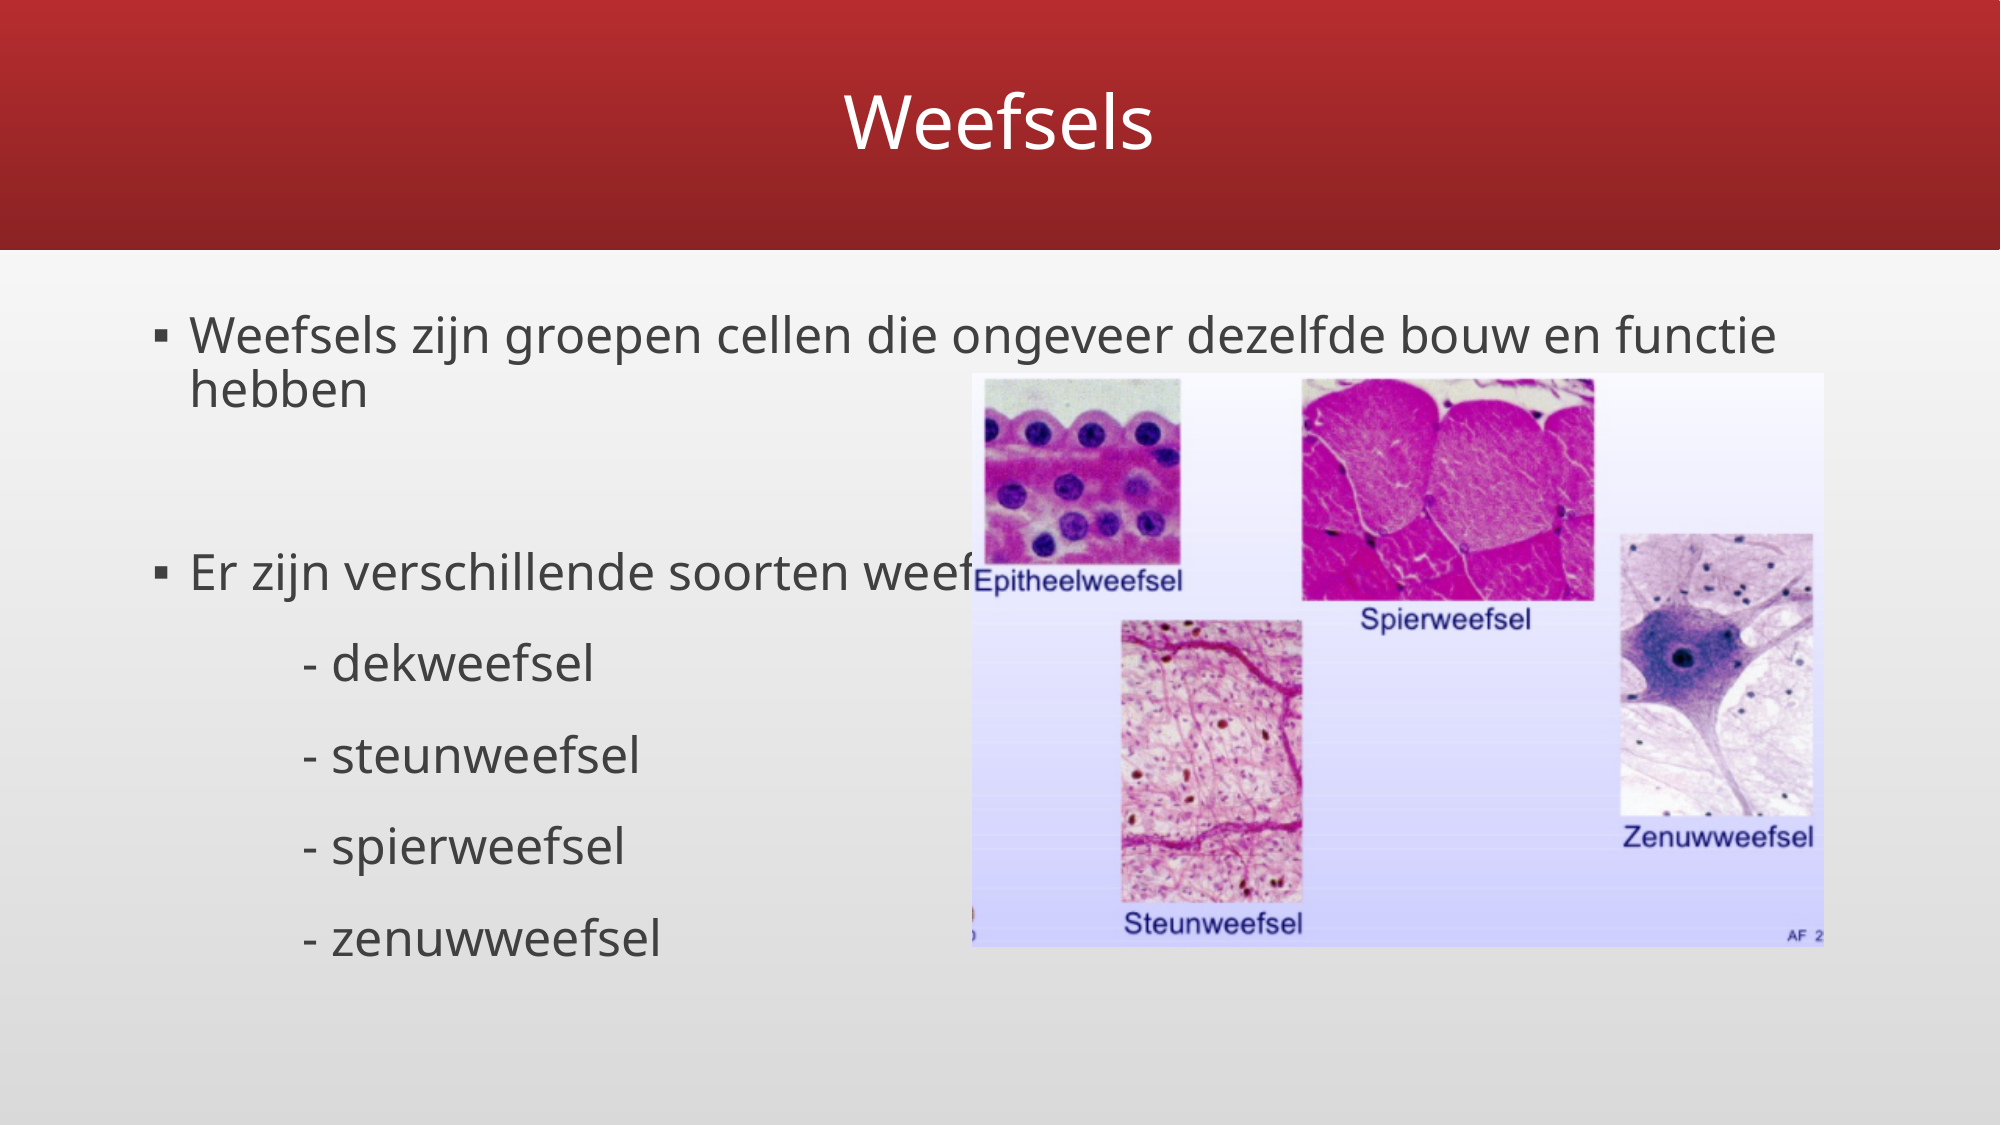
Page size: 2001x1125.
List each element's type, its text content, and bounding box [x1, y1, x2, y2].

picture [971, 373, 1824, 947]
list Weefsels zijn groepen cellen die ongeveer dezelfde bouw en functie hebben Er zijn verschillende soorten weefsels: - dekweefsel - steunweefsel - spierweefsel - zenuwweefsel [137, 302, 1863, 1097]
title Weefsels [174, 16, 1825, 234]
